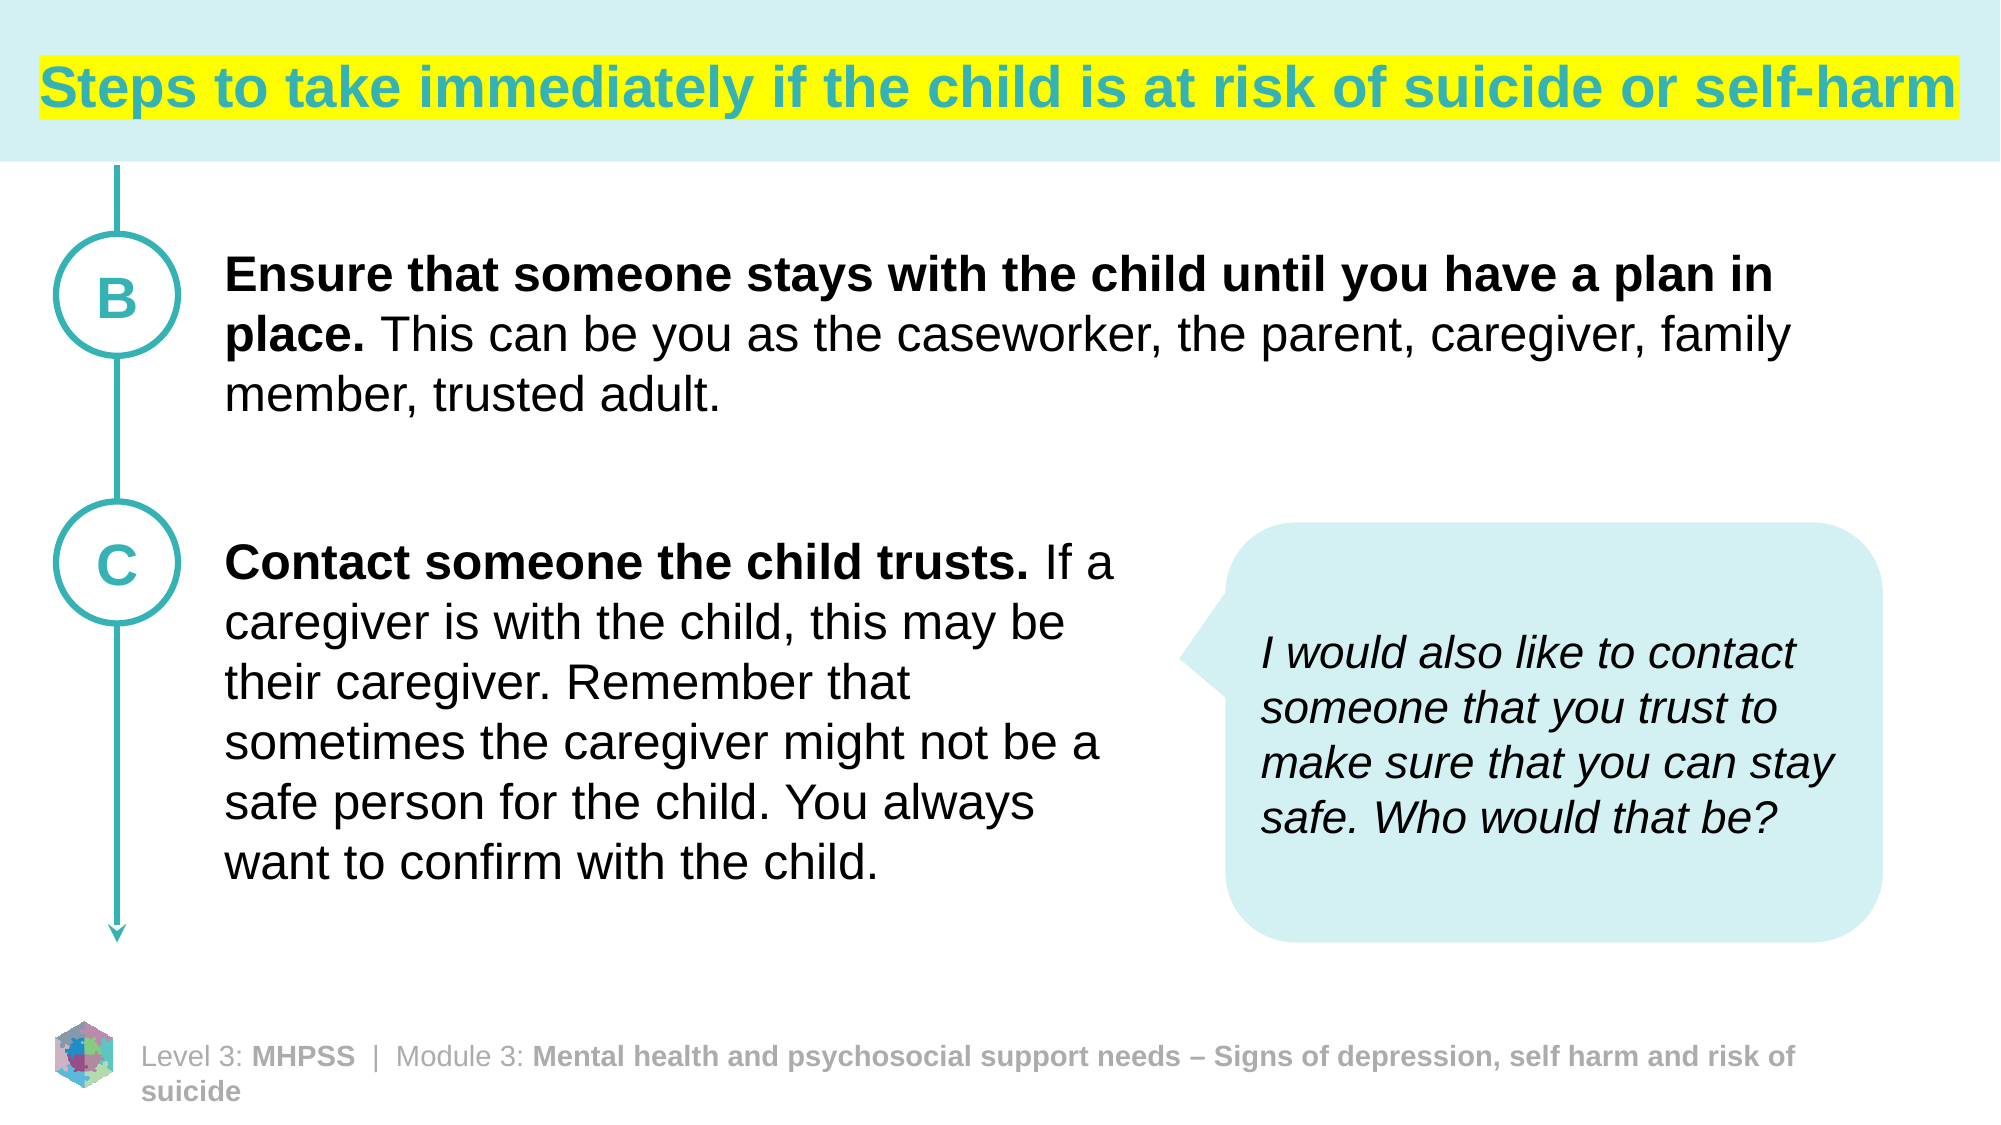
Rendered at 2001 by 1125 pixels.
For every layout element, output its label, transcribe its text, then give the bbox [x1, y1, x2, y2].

picture [55, 1021, 113, 1088]
text_box Ensure that someone stays with the child until you have a plan in place. This can be you as the caseworker, the parent, caregiver, family member, trusted adult. [209, 233, 1905, 400]
text_box C [55, 501, 112, 624]
text_box B [121, 233, 178, 356]
text_box Contact someone the child trusts. If a caregiver is with the child, this may be their caregiver. Remember that sometimes the caregiver might not be a safe person for the child. You always want to confirm with the child. [209, 522, 1140, 689]
title Steps to take immediately if the child is at risk of suicide or self-harm [0, 0, 2000, 198]
text_box C [121, 501, 178, 624]
text_box I would also like to contact someone that you trust to make sure that you can stay safe. Who would that be? [1179, 522, 1883, 943]
text_box B [55, 234, 112, 356]
